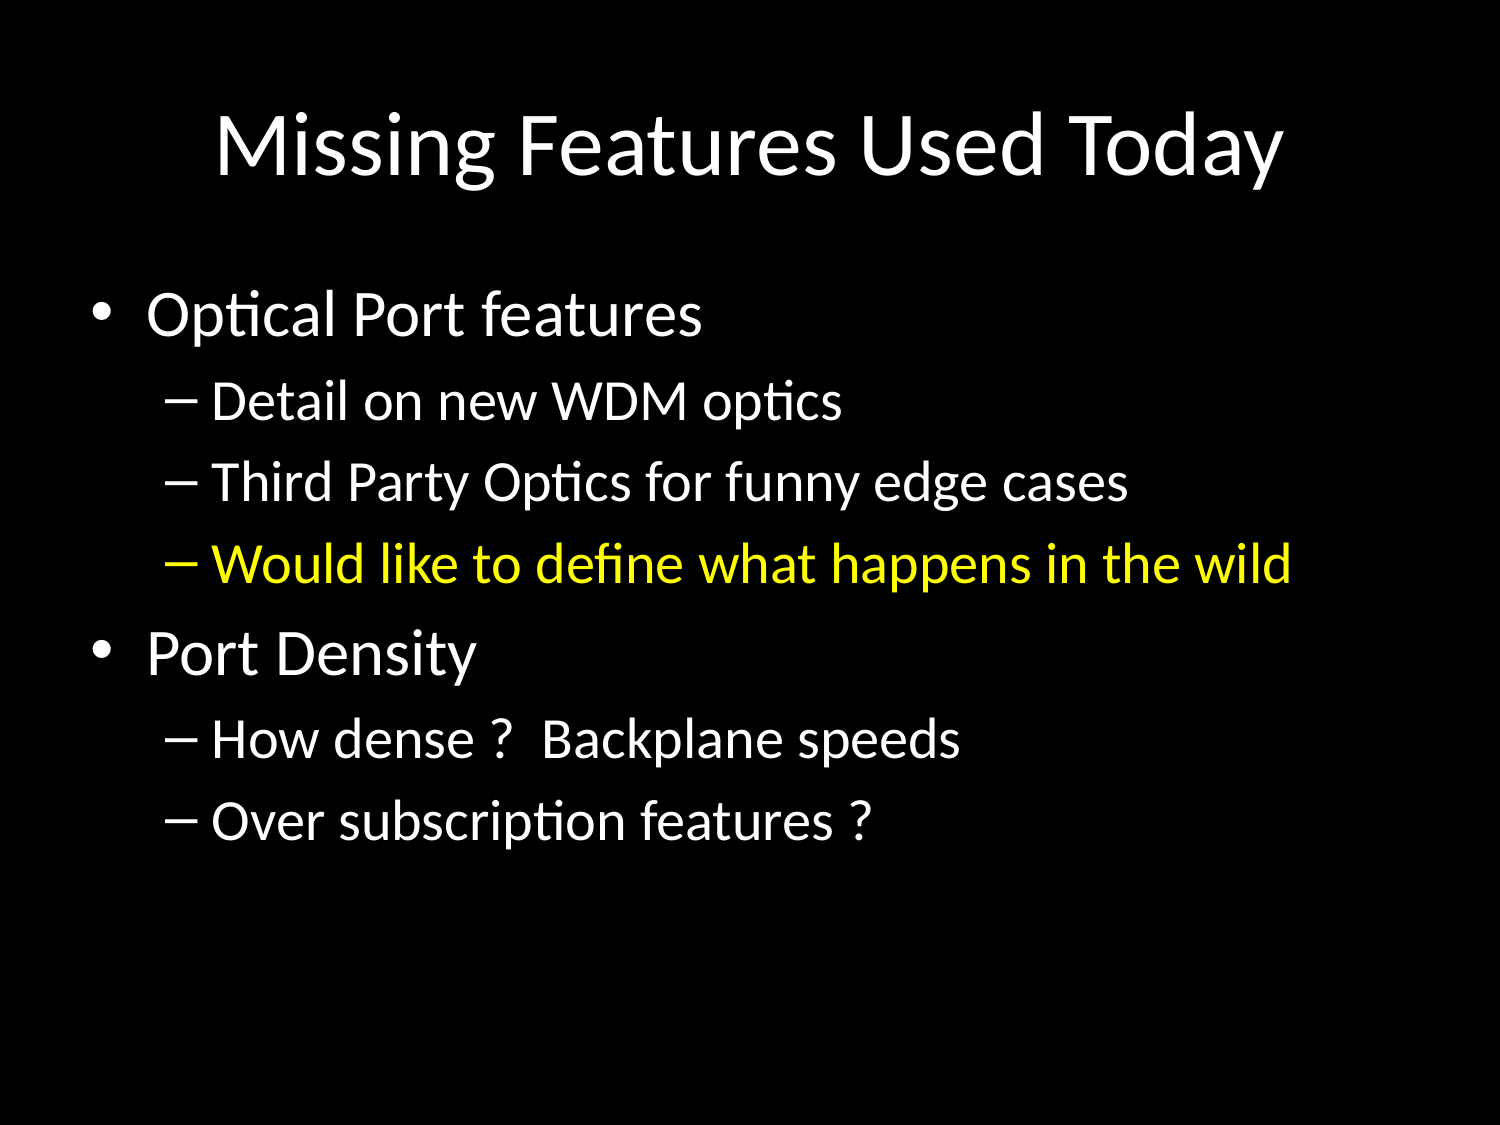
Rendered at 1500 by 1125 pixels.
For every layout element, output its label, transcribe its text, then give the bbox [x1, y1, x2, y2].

title Missing Features Used Today [75, 45, 1425, 233]
list Optical Port features Detail on new WDM optics Third Party Optics for funny edge cases Would like to define what happens in the wild Port Density How dense ? Backplane speeds Over subscription features ? [75, 262, 1425, 1005]
